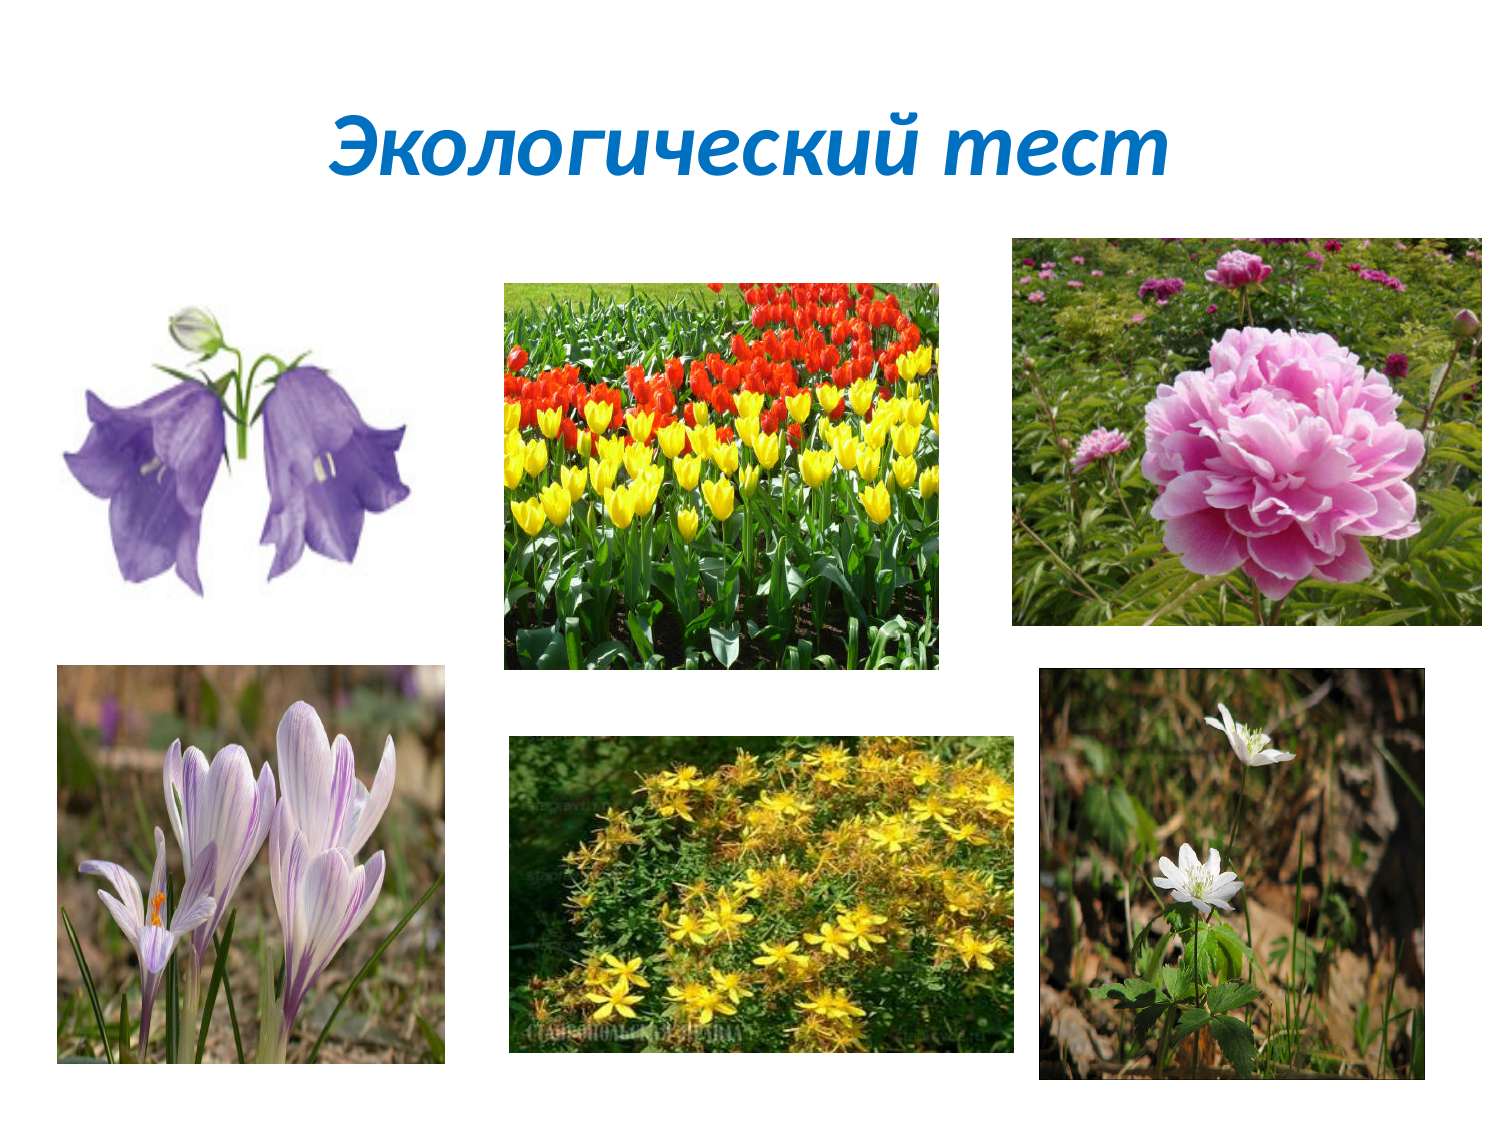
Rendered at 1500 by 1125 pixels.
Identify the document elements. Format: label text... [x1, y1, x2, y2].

picture [1012, 238, 1482, 626]
title Экологический тест [75, 45, 1425, 233]
picture [1039, 668, 1426, 1080]
picture [57, 665, 445, 1065]
picture [43, 282, 431, 626]
picture [508, 736, 1014, 1054]
picture [504, 282, 939, 671]
